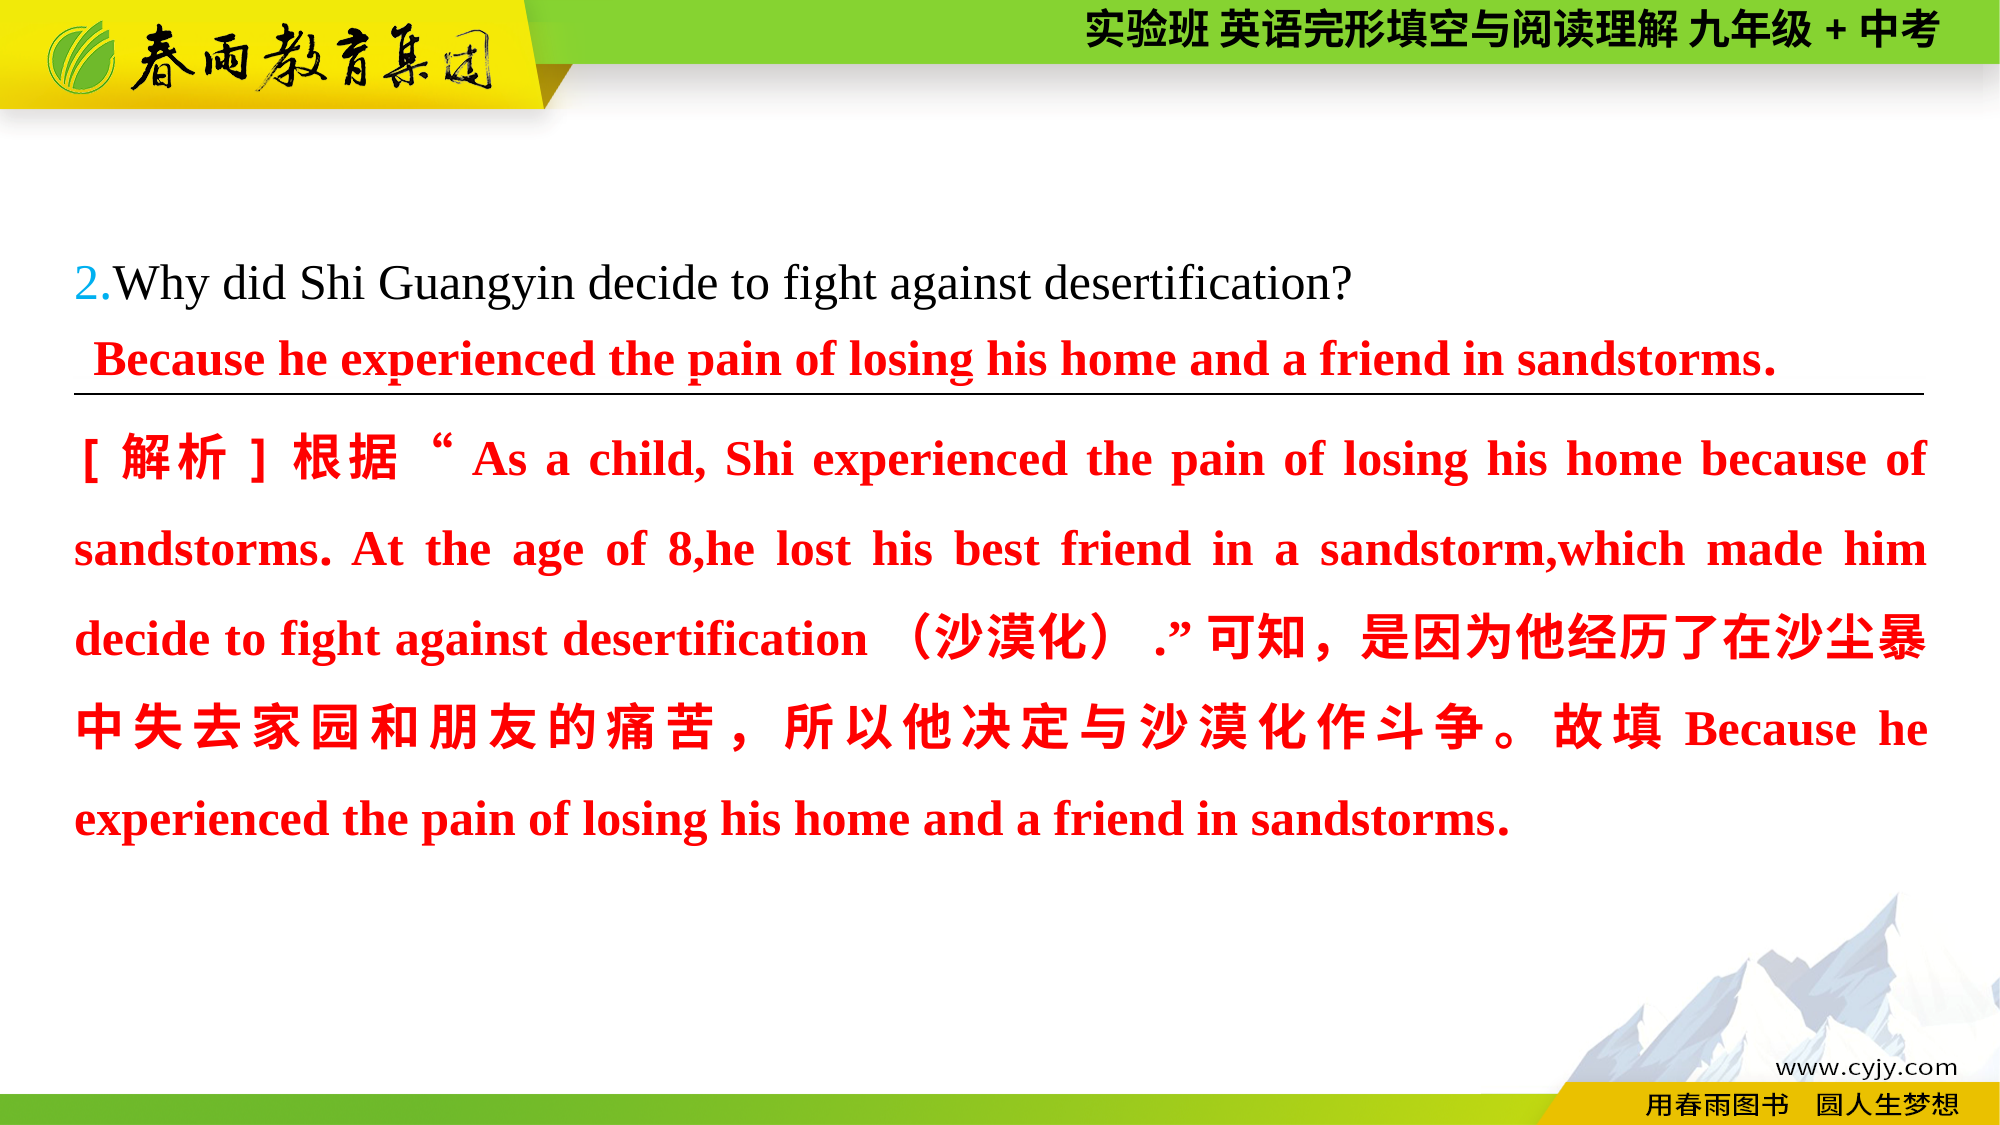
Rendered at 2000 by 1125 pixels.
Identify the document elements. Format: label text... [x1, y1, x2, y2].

picture [0, 0, 2000, 1125]
text_box [解析]根据“As a child, Shi experienced the pain of losing his home because of sandstorms. At the age of 8,he lost his best friend in a sandstorm,which made him decide to fight against desertification（沙漠化）.”可知，是因为他经历了在沙尘暴中失去家园和朋友的痛苦，所以他决定与沙漠化作斗争。故填Because he experienced the pain of losing his home and a friend in sandstorms. [59, 409, 1944, 853]
list 2.Why did Shi Guangyin decide to fight against desertification? ————————————————————————————————————— [59, 212, 1944, 409]
